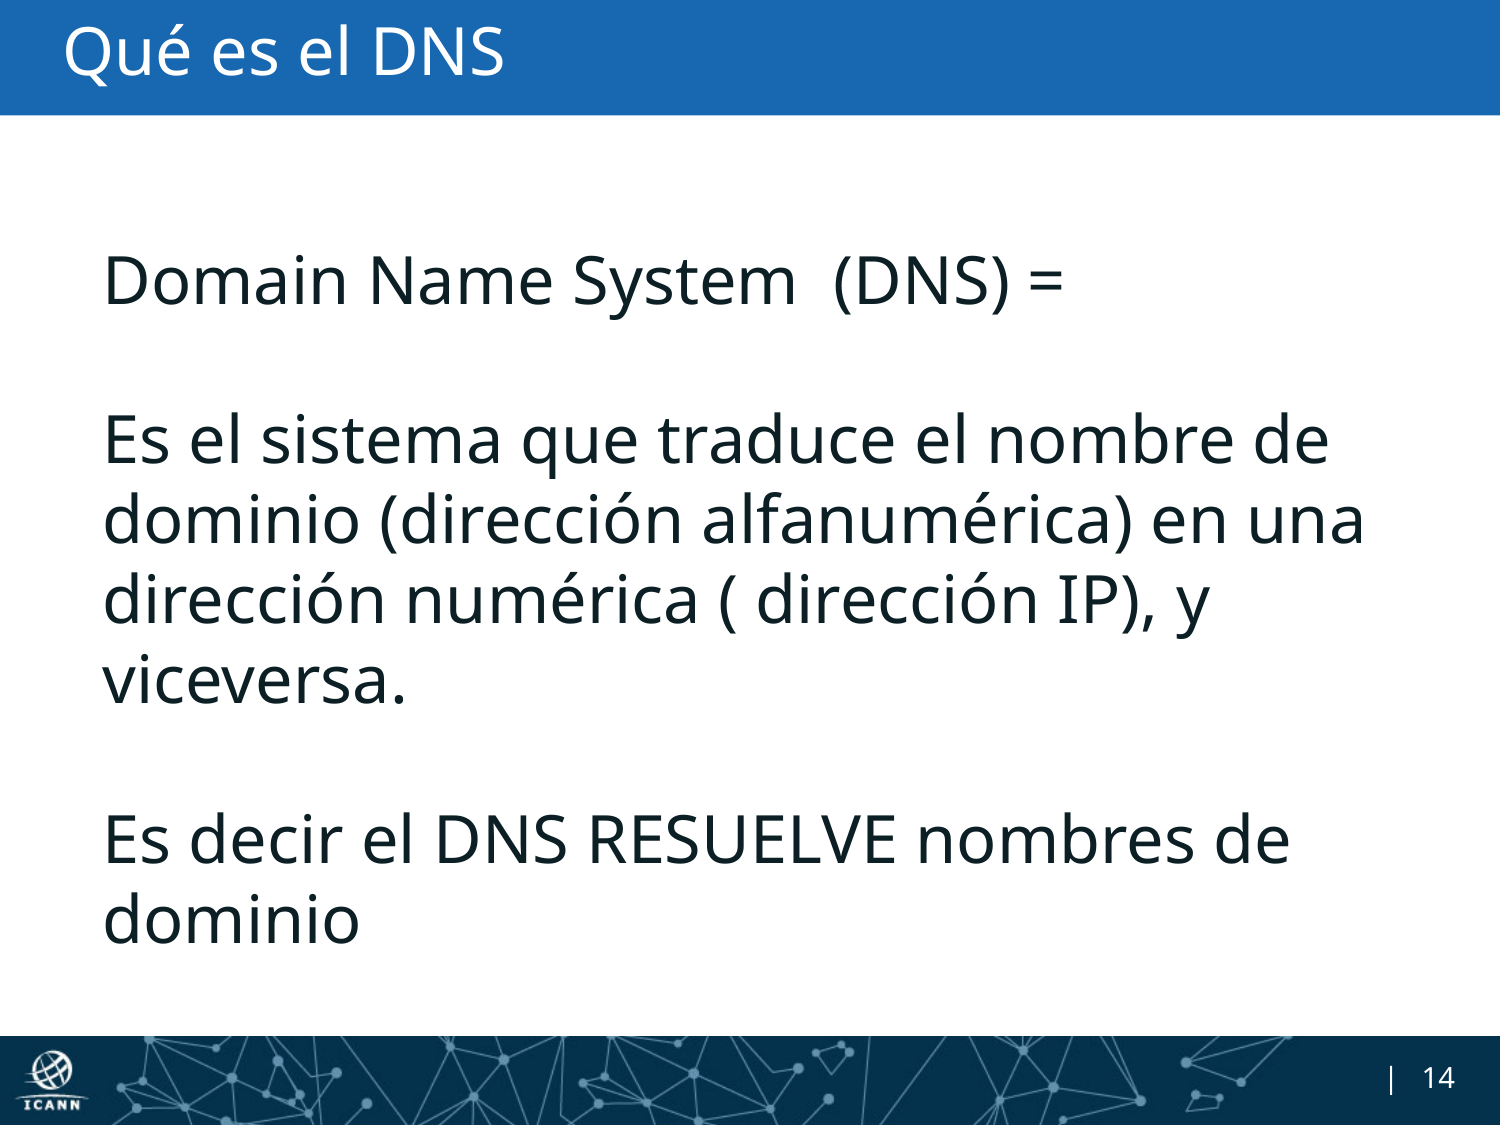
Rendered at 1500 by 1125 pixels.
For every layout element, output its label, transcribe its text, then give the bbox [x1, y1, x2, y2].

title Qué es el DNS [0, 0, 1500, 116]
picture [0, 1036, 1500, 1125]
text_box Domain Name System (DNS) = Es el sistema que traduce el nombre de dominio (dirección alfanumérica) en una dirección numérica ( dirección IP), y viceversa. Es decir el DNS RESUELVE nombres de dominio [87, 230, 1475, 965]
